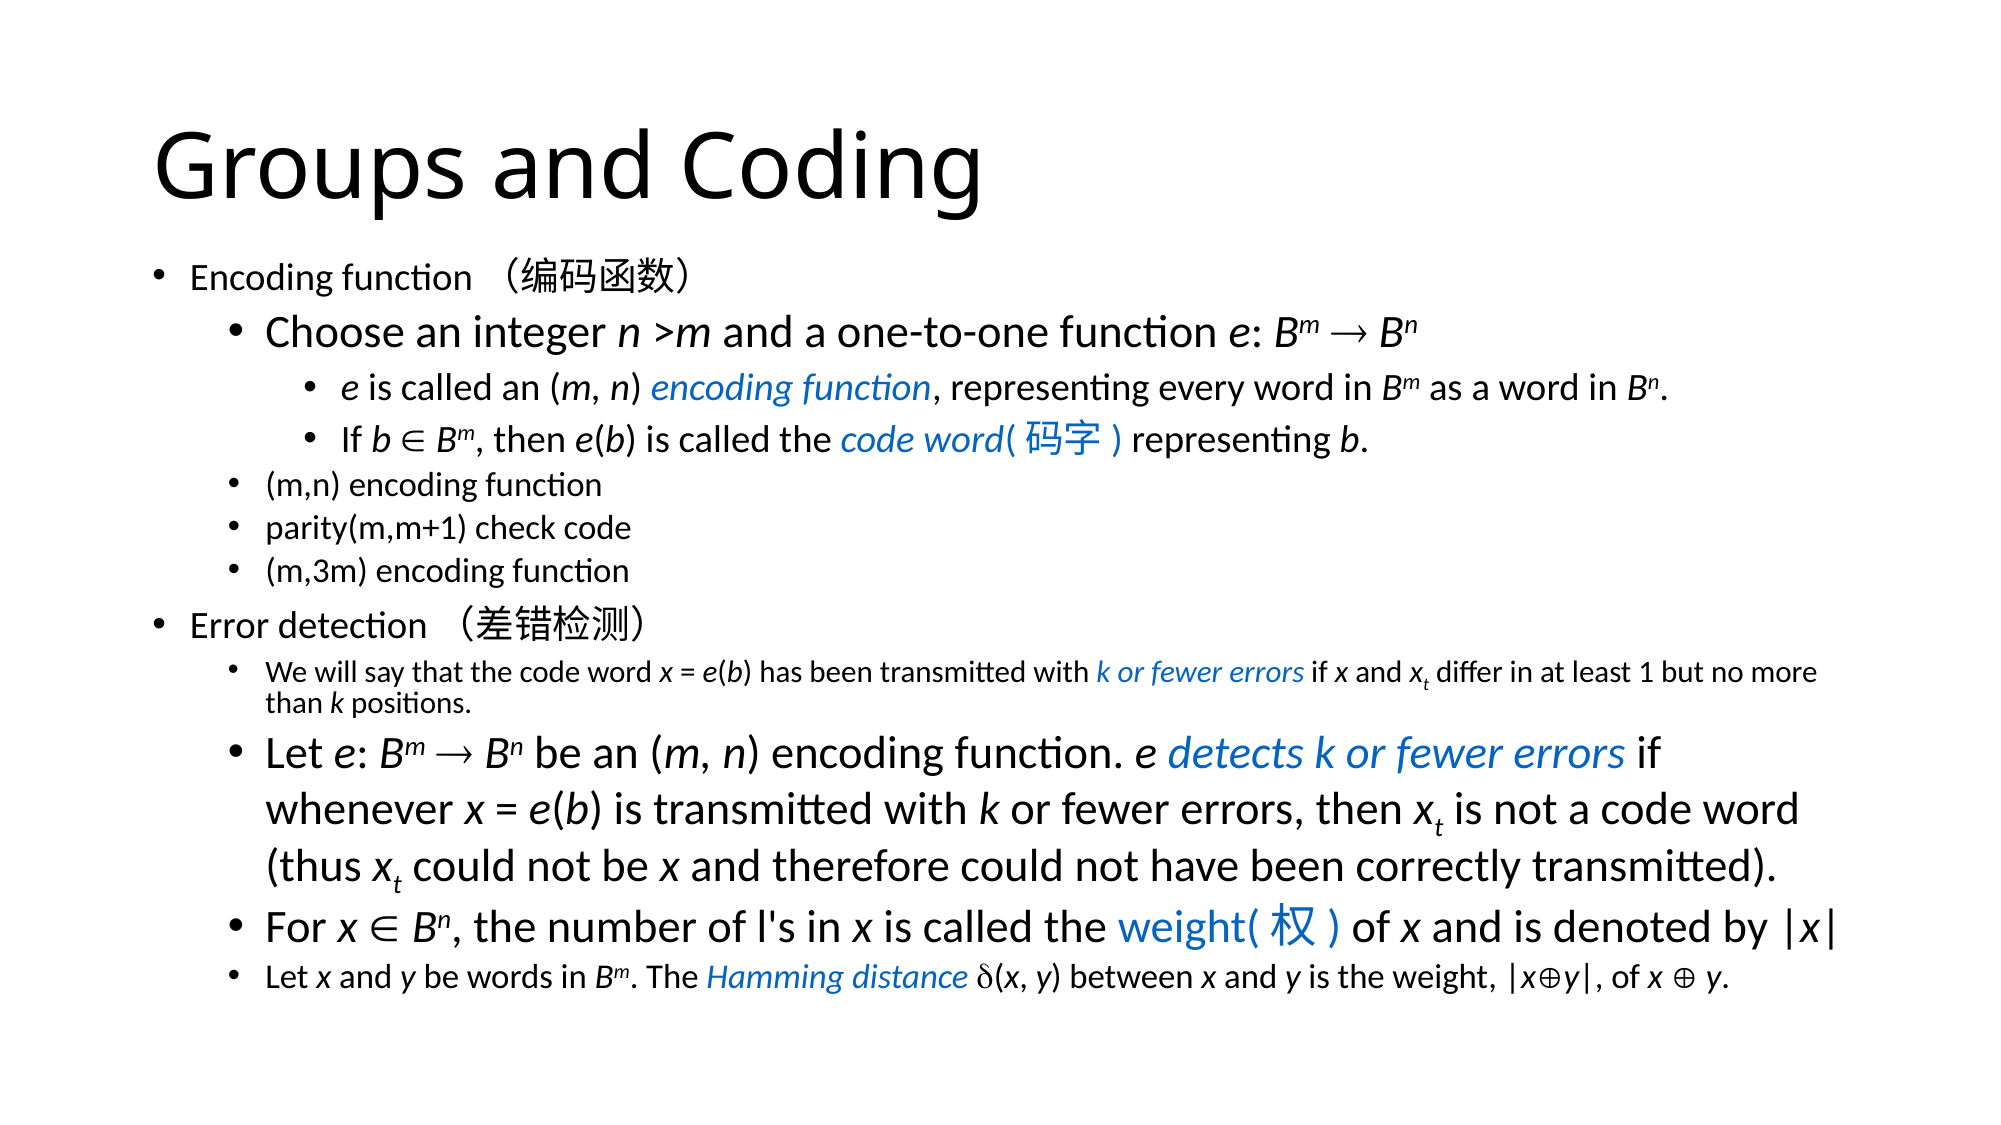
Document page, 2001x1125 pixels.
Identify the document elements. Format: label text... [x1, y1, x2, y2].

list Encoding function（编码函数） Choose an integer n >m and a one-to-one function e: Bm  Bn e is called an (m, n) encoding function, representing every word in Bm as a word in Bn. If b  Bm, then e(b) is called the code word(码字) representing b. (m,n) encoding function parity(m,m+1) check code (m,3m) encoding function Error detection（差错检测） We will say that the code word x = e(b) has been transmitted with k or fewer errors if x and xt differ in at least 1 but no more than k positions. Let e: Bm  Bn be an (m, n) encoding function. e detects k or fewer errors if whenever x = e(b) is transmitted with k or fewer errors, then xt is not a code word (thus xt could not be x and therefore could not have been correctly transmitted). For x  Bn, the number of l's in x is called the weight(权) of x and is denoted by |x| Let x and y be words in Bm. The Hamming distance (x, y) between x and y is the weight, |xy|, of x  y. [137, 253, 1863, 1014]
title Groups and Coding [137, 59, 1863, 253]
